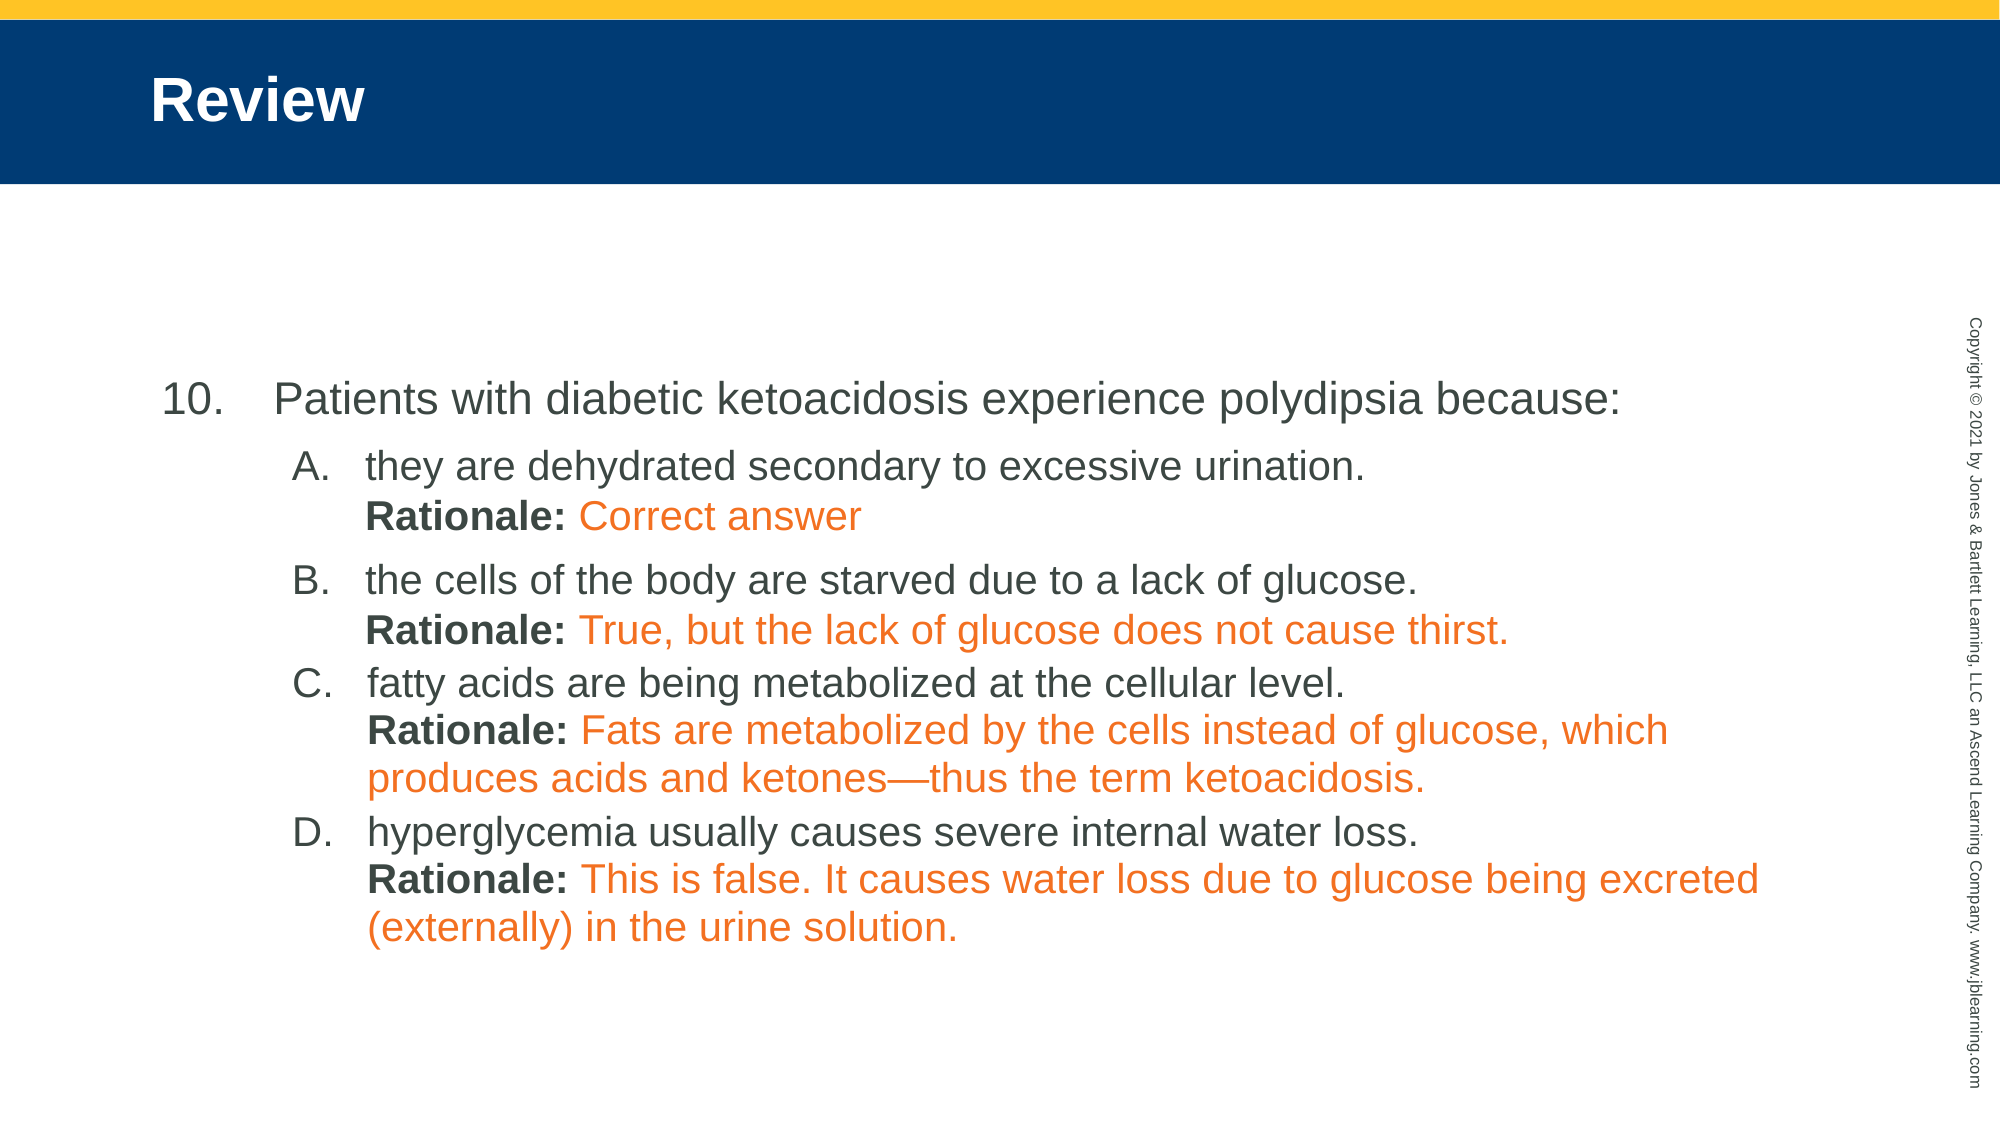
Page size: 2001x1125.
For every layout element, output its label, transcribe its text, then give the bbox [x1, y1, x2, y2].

list Patients with diabetic ketoacidosis experience polydipsia because: they are dehydrated secondary to excessive urination. Rationale: Correct answer the cells of the body are starved due to a lack of glucose. Rationale: True, but the lack of glucose does not cause thirst. fatty acids are being metabolized at the cellular level. Rationale: Fats are metabolized by the cells instead of glucose, which produces acids and ketones—thus the term ketoacidosis. hyperglycemia usually causes severe internal water loss. Rationale: This is false. It causes water loss due to glucose being excreted (externally) in the urine solution. [146, 361, 1859, 1016]
title Review [0, 19, 2000, 185]
